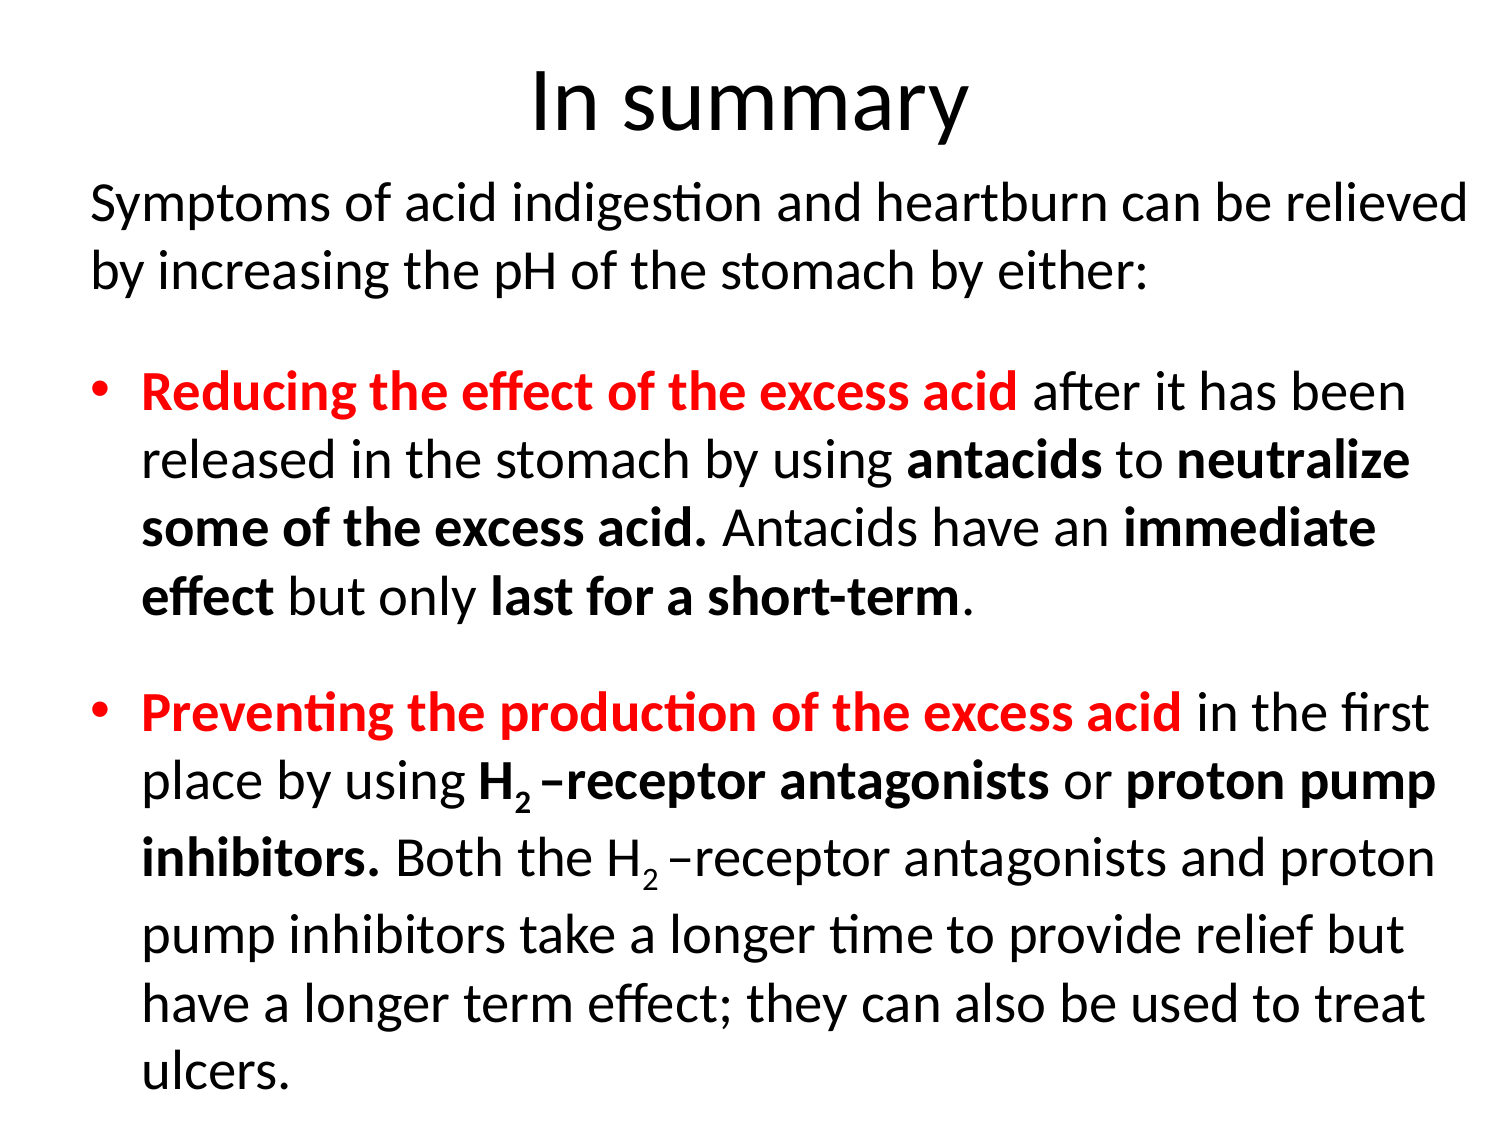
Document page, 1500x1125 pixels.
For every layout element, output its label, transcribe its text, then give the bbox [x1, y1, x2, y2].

title In summary [75, 0, 1425, 157]
list Symptoms of acid indigestion and heartburn can be relieved by increasing the pH of the stomach by either: Reducing the effect of the excess acid after it has been released in the stomach by using antacids to neutralize some of the excess acid. Antacids have an immediate effect but only last for a short-term. Preventing the production of the excess acid in the first place by using H2 –receptor antagonists or proton pump inhibitors. Both the H2 –receptor antagonists and proton pump inhibitors take a longer time to provide relief but have a longer term effect; they can also be used to treat ulcers. [75, 157, 1500, 1125]
